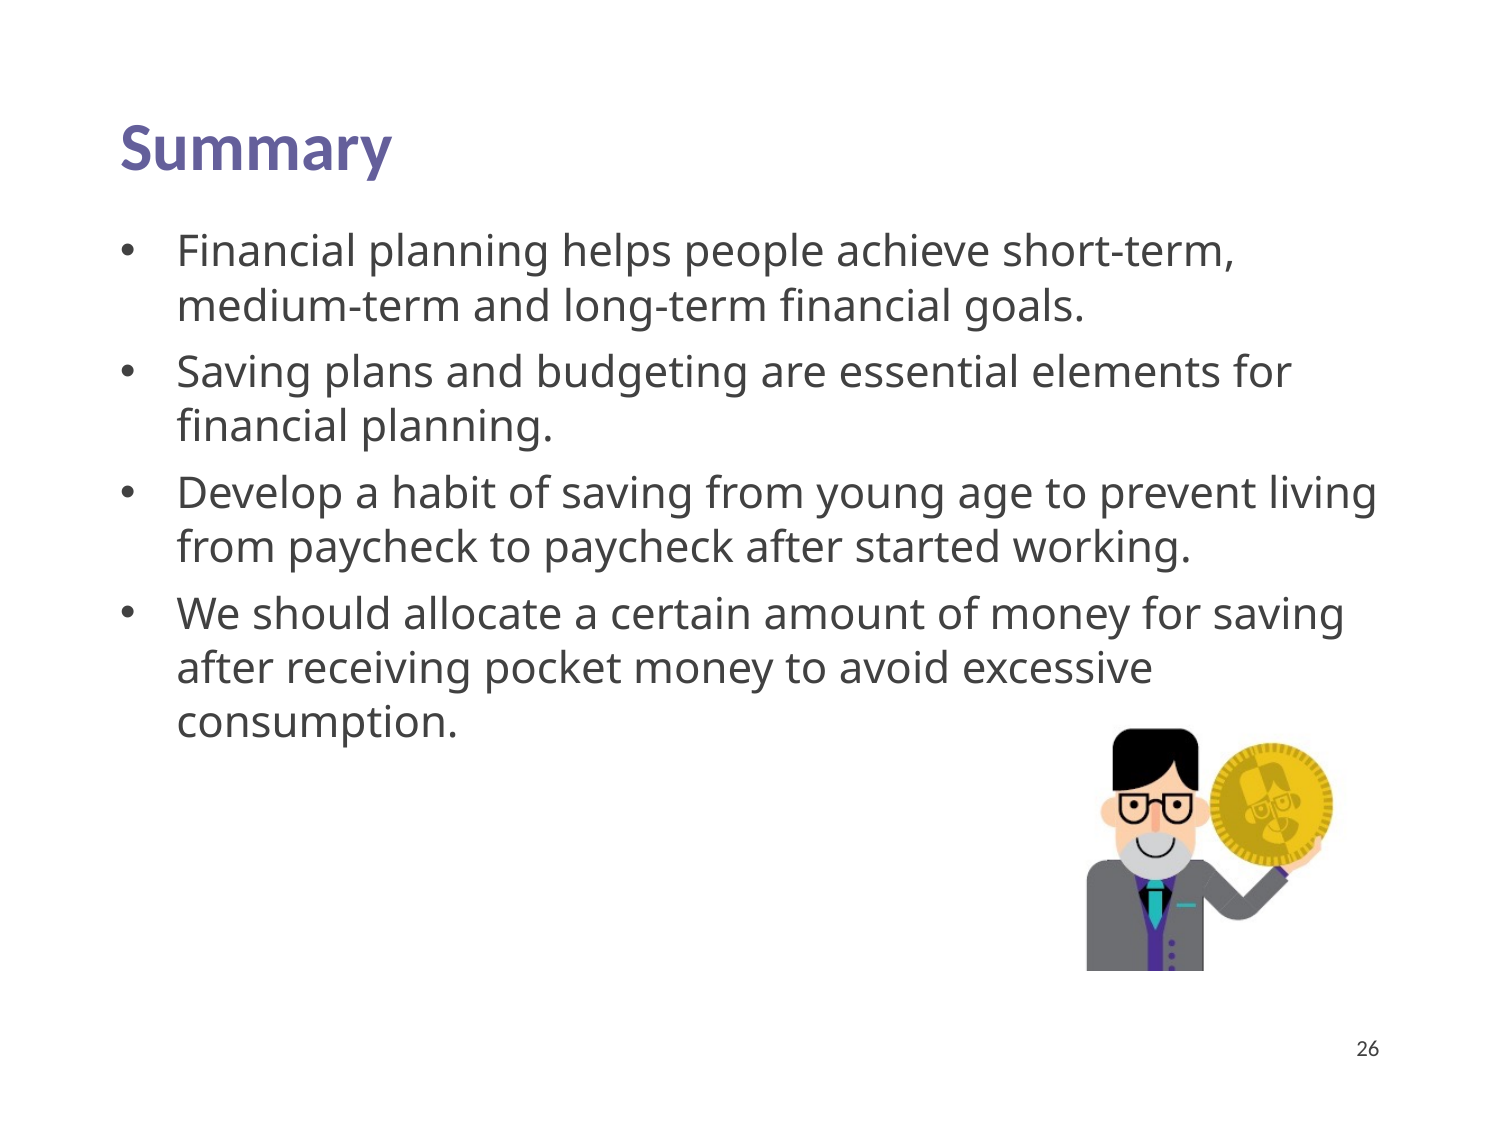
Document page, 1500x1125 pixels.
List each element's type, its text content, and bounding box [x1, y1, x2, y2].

list Summary [119, 113, 1382, 215]
picture [1041, 716, 1354, 971]
slide_number 26 [1353, 1035, 1381, 1062]
list Financial planning helps people achieve short-term, medium-term and long-term financial goals. Saving plans and budgeting are essential elements for financial planning. Develop a habit of saving from young age to prevent living from paycheck to paycheck after started working. We should allocate a certain amount of money for saving after receiving pocket money to avoid excessive consumption. [119, 220, 1381, 901]
